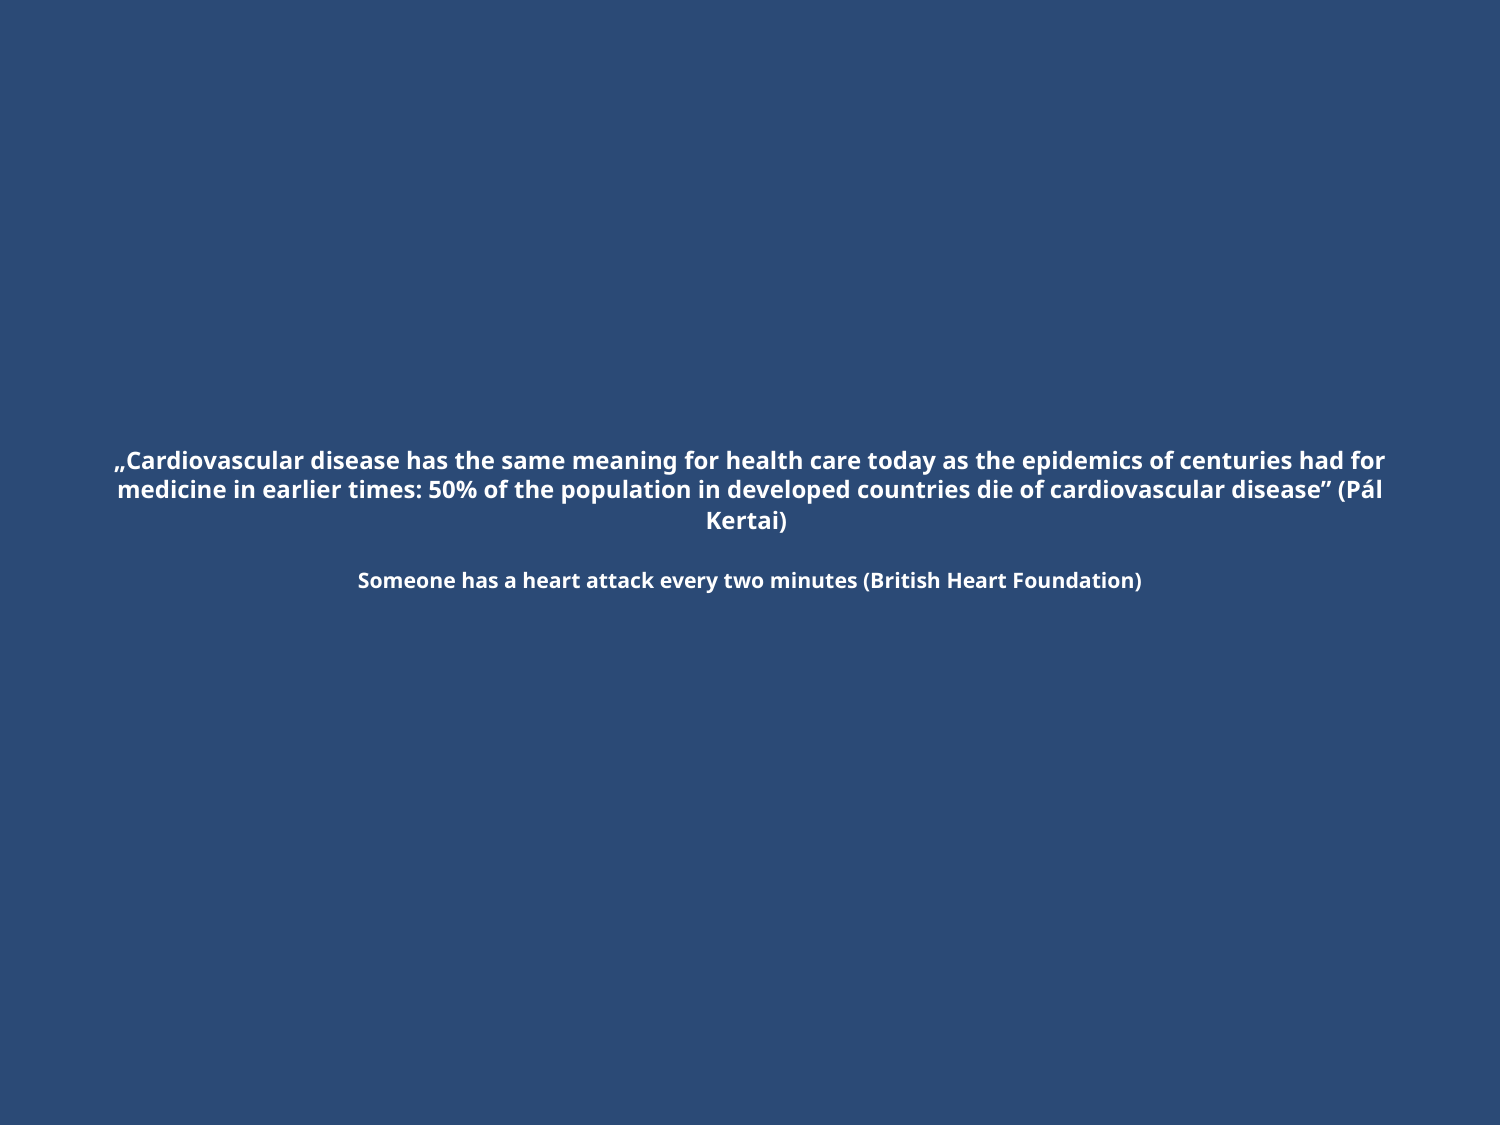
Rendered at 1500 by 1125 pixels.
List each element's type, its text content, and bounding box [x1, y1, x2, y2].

title „Cardiovascular disease has the same meaning for health care today as the epidemics of centuries had for medicine in earlier times: 50% of the population in developed countries die of cardiovascular disease” (Pál Kertai) Someone has a heart attack every two minutes (British Heart Foundation) [75, 412, 1425, 600]
